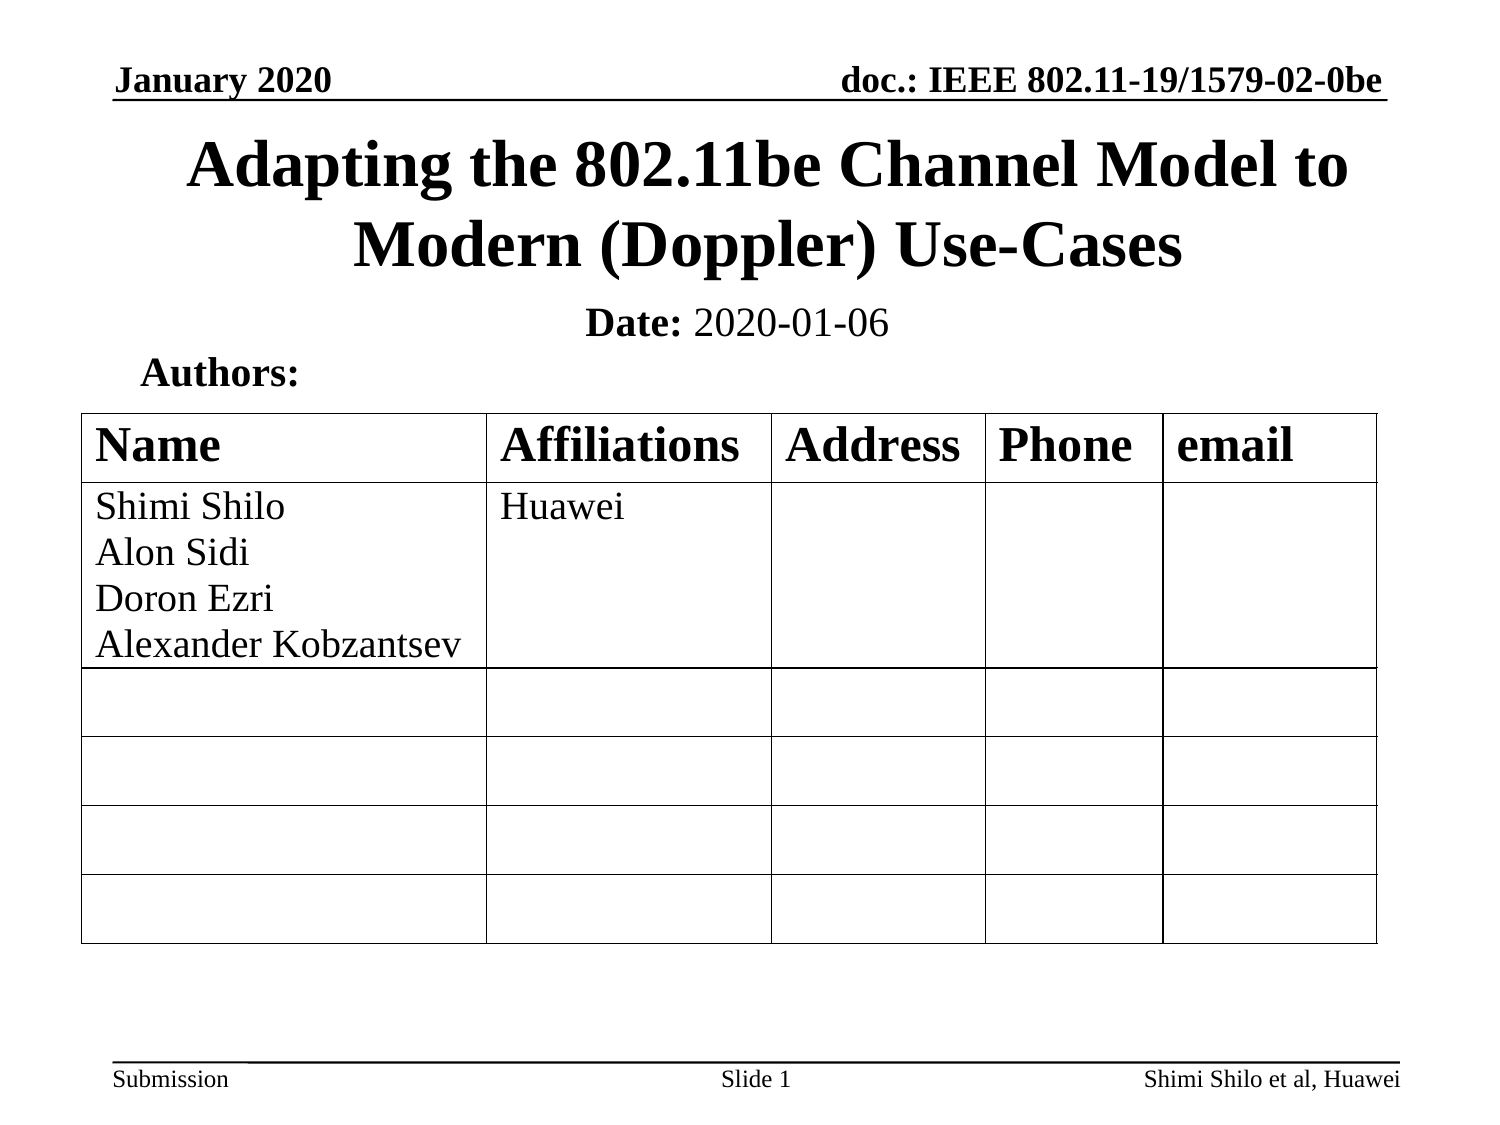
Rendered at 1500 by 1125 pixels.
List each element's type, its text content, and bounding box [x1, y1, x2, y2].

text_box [62, 413, 1500, 1125]
list Date: 2020-01-06 [99, 287, 1376, 351]
title Adapting the 802.11be Channel Model to Modern (Doppler) Use-Cases [49, 137, 1488, 263]
text_box Authors: [124, 337, 363, 400]
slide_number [114, 54, 335, 101]
